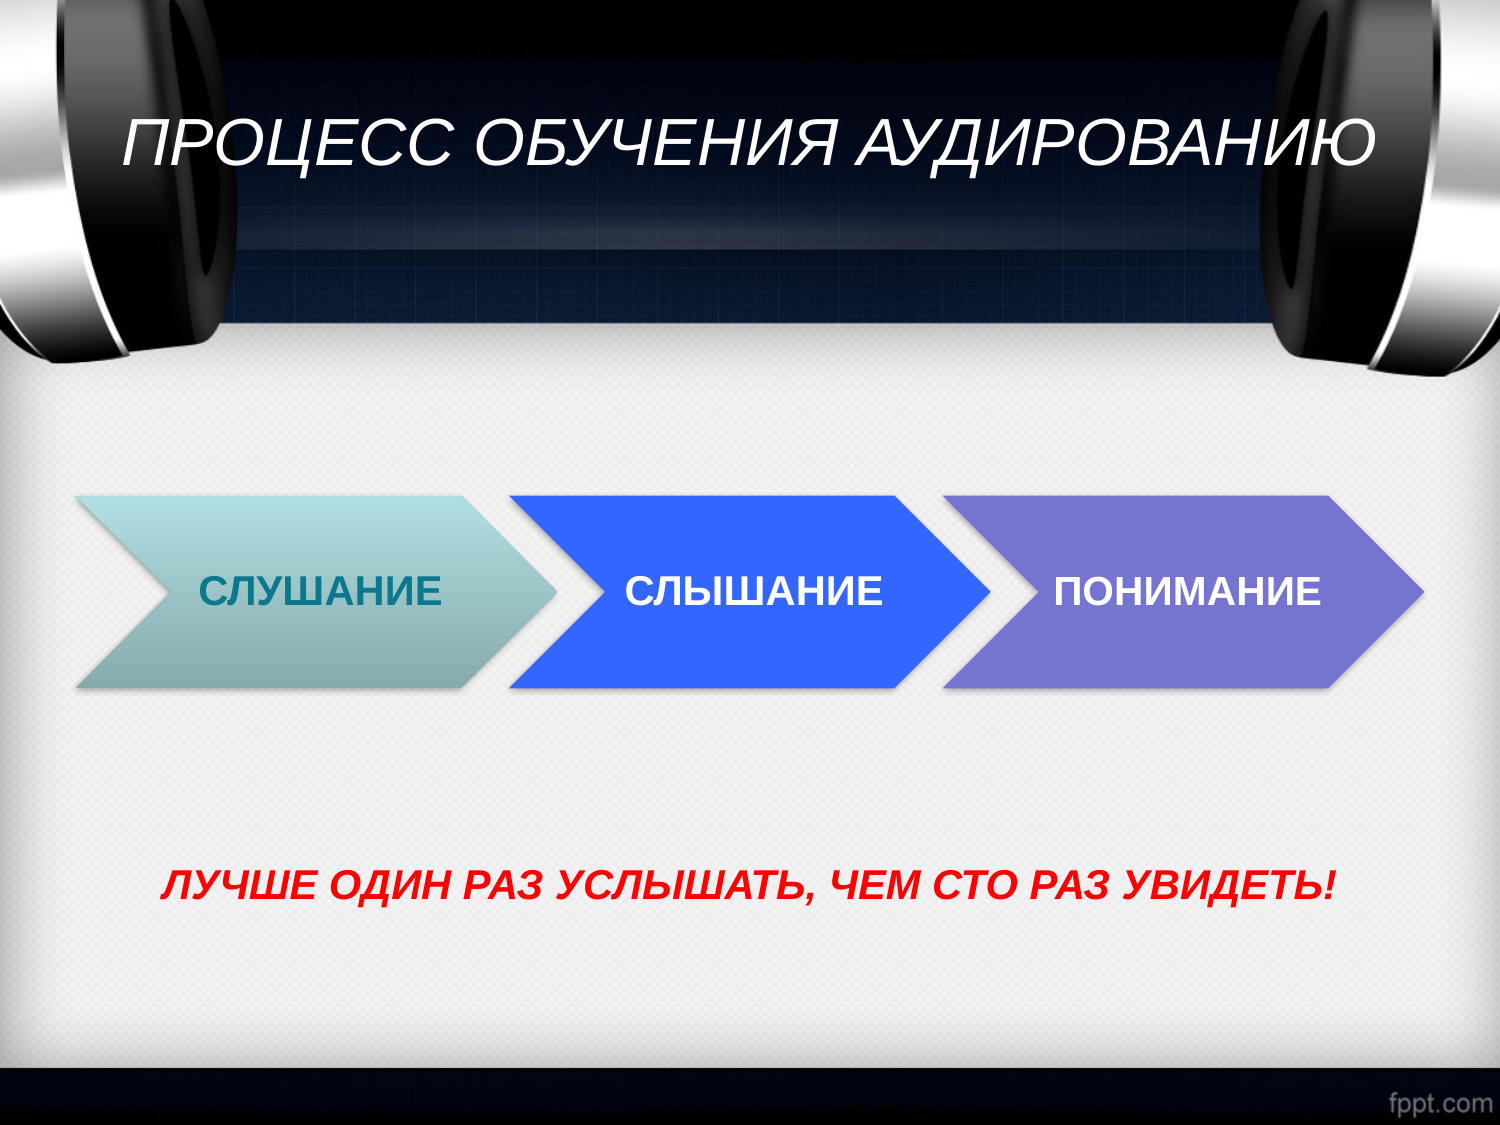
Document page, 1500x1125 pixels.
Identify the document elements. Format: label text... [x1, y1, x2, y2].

text_box ЛУЧШЕ ОДИН РАЗ УСЛЫШАТЬ, ЧЕМ СТО РАЗ УВИДЕТЬ! [123, 850, 1376, 916]
title ПРОЦЕСС ОБУЧЕНИЯ АУДИРОВАНИЮ [75, 45, 1425, 233]
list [74, 349, 1426, 835]
picture [0, 0, 1500, 1125]
